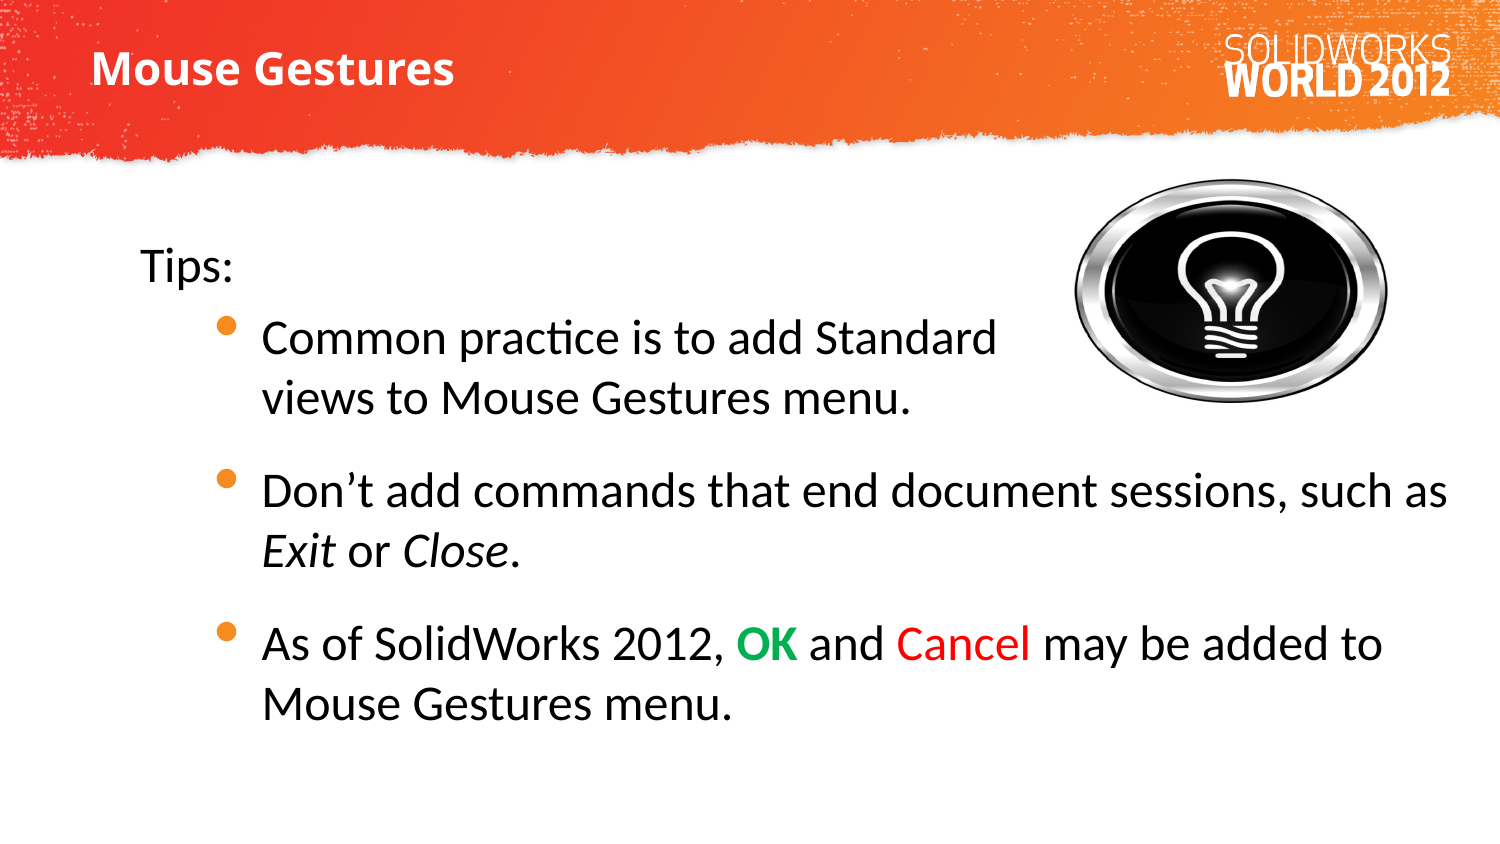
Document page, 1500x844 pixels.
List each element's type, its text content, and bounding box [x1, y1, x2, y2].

list Tips: [125, 225, 1049, 296]
title Mouse Gestures [75, 0, 1425, 138]
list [1074, 177, 1388, 404]
list Tips: [125, 616, 1049, 722]
picture [0, 0, 1500, 844]
text_box Common practice is to add Standard views to Mouse Gestures menu. Don’t add commands that end document sessions, such as Exit or Close. As of SolidWorks 2012, OK and Cancel may be added to Mouse Gestures menu. [124, 296, 1475, 616]
